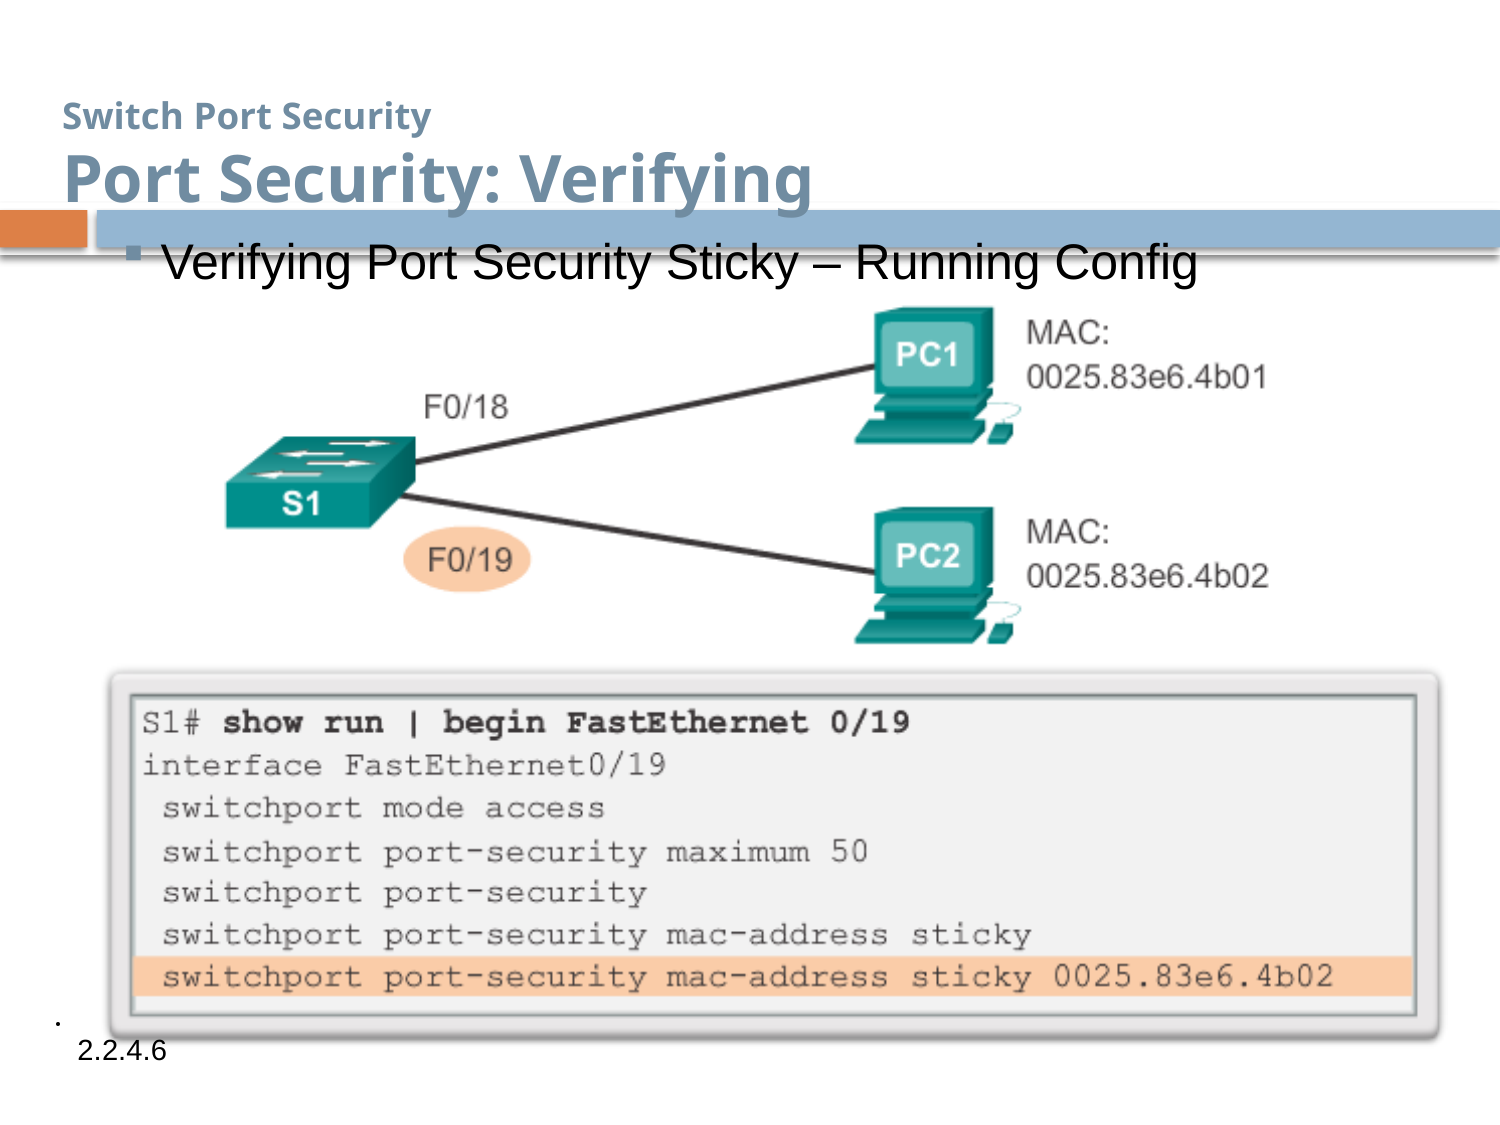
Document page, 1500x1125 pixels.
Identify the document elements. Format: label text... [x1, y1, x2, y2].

picture [60, 273, 1449, 1053]
text_box [83, 230, 1387, 272]
title Switch Port Security Port Security: Verifying [47, 85, 1384, 224]
